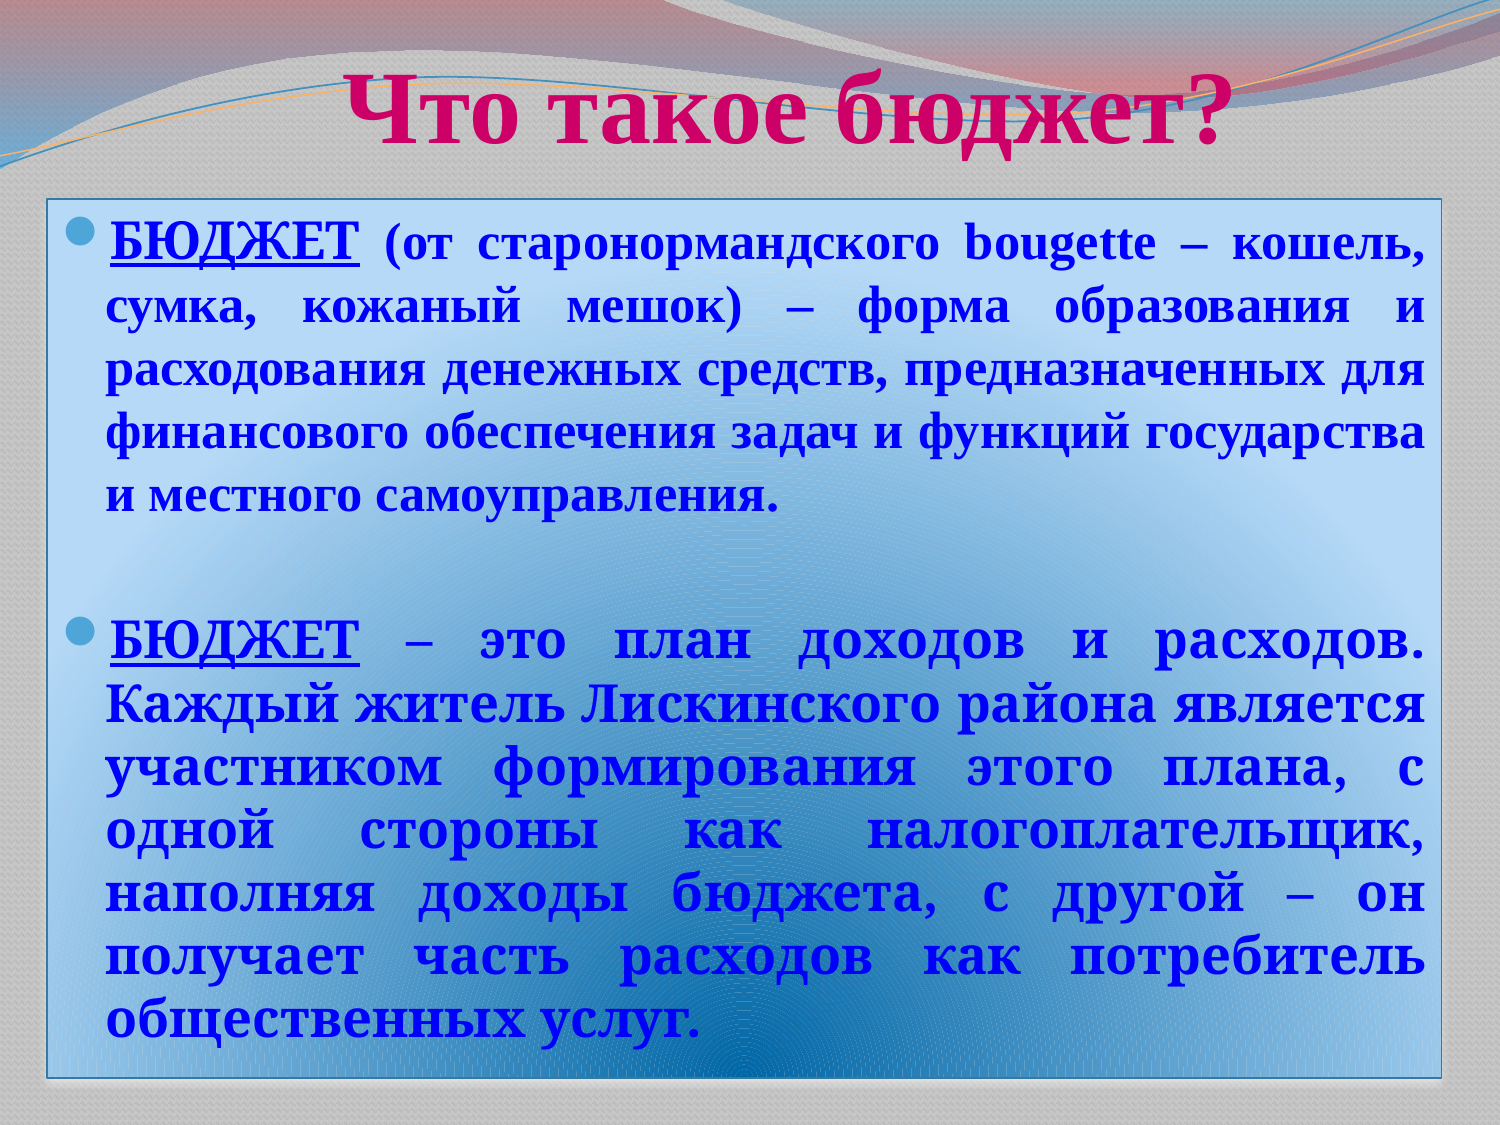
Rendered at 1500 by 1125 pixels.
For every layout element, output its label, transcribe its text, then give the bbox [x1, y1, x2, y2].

title Что такое бюджет? [75, 0, 1425, 164]
list БЮДЖЕТ (от старонормандского bougette – кошель, сумка, кожаный мешок) – форма образования и расходования денежных средств, предназначенных для финансового обеспечения задач и функций государства и местного самоуправления. БЮДЖЕТ – это план доходов и расходов. Каждый житель Лискинского района является участником формирования этого плана, с одной стороны как налогоплательщик, наполняя доходы бюджета, с другой – он получает часть расходов как потребитель общественных услуг. [46, 198, 1442, 1079]
